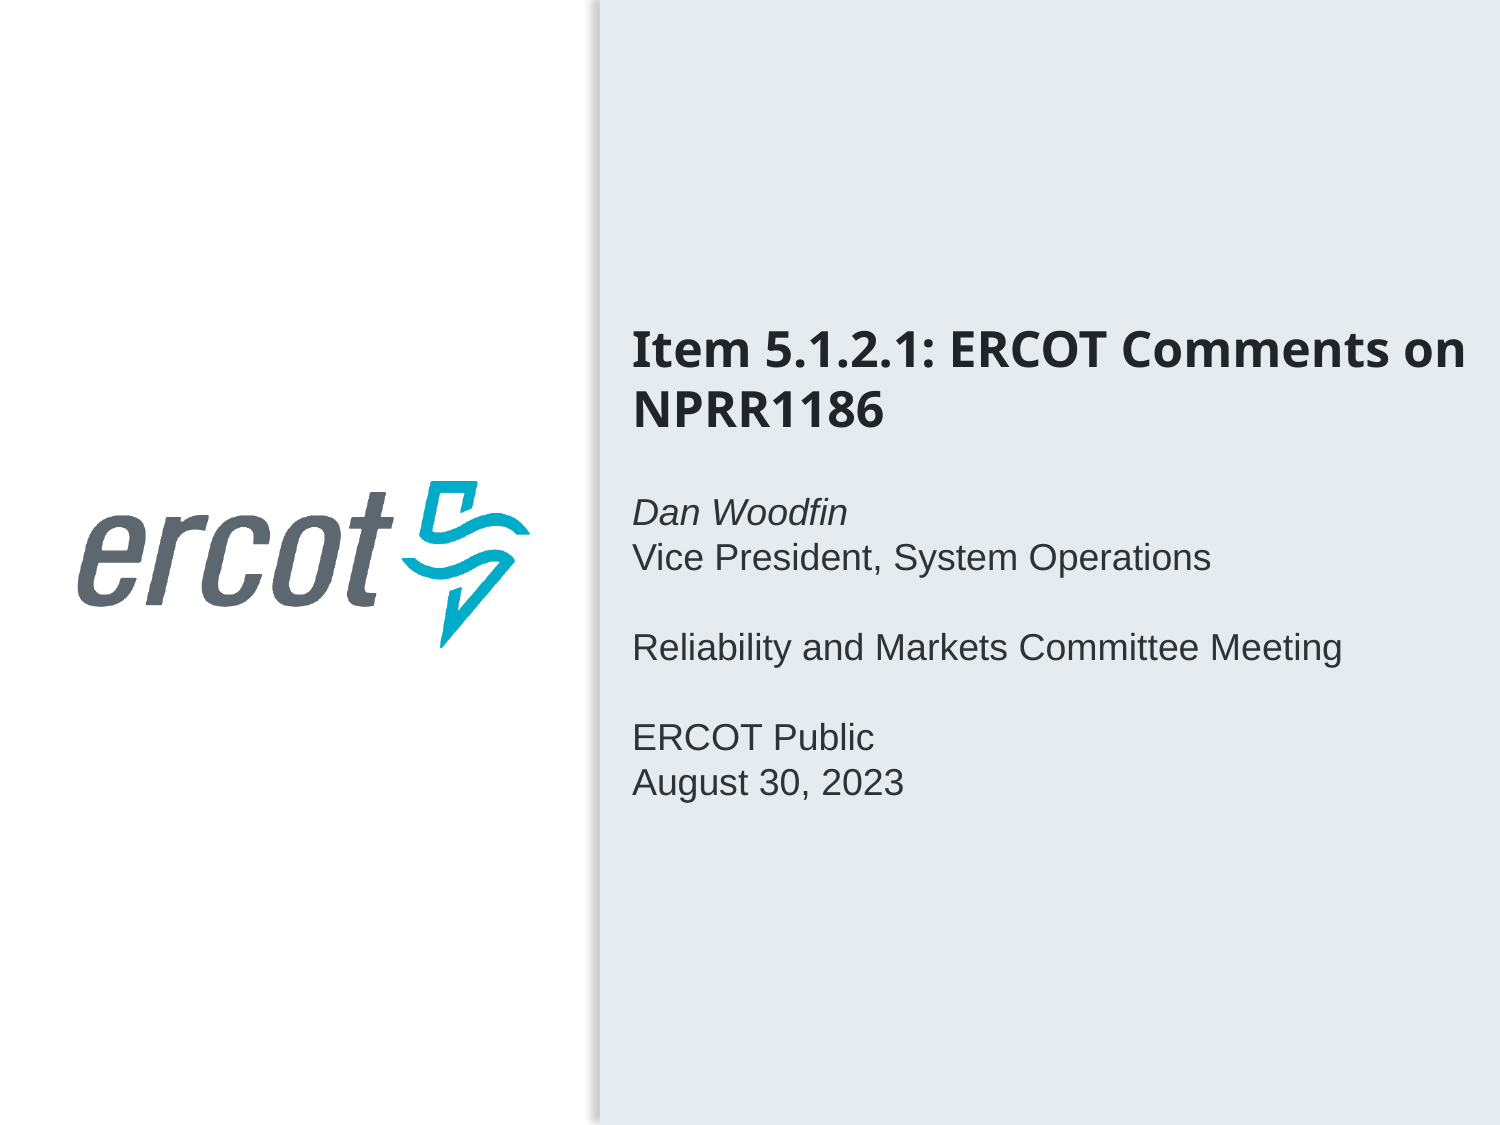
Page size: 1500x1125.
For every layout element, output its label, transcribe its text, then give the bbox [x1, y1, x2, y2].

text_box Item 5.1.2.1: ERCOT Comments on NPRR1186 Dan Woodfin Vice President, System Operations Reliability and Markets Committee Meeting ERCOT Public August 30, 2023 [617, 310, 1500, 810]
picture [68, 471, 538, 654]
